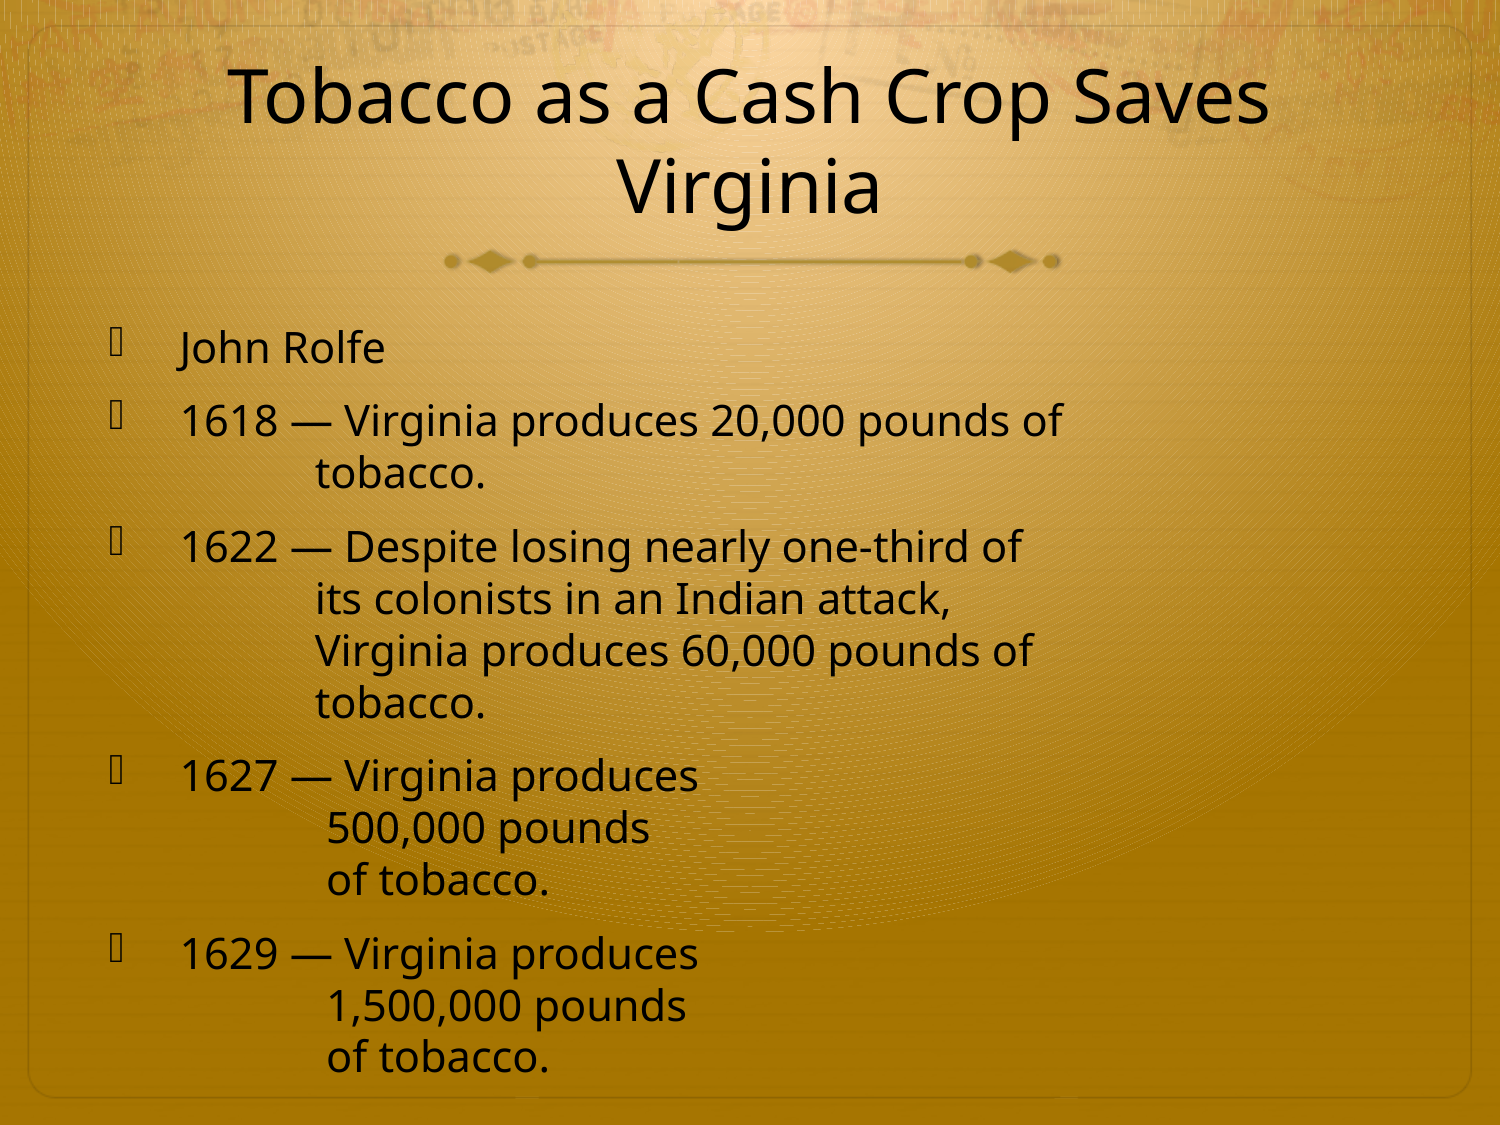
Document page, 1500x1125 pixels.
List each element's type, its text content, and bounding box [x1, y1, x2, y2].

list John Rolfe 1618 — Virginia produces 20,000 pounds of tobacco. 1622 — Despite losing nearly one-third of its colonists in an Indian attack, Virginia produces 60,000 pounds of tobacco. 1627 — Virginia produces 500,000 pounds of tobacco. 1629 — Virginia produces 1,500,000 pounds of tobacco. [93, 312, 1407, 1096]
title Tobacco as a Cash Crop Saves Virginia [93, 45, 1407, 233]
picture [0, 0, 1500, 1125]
